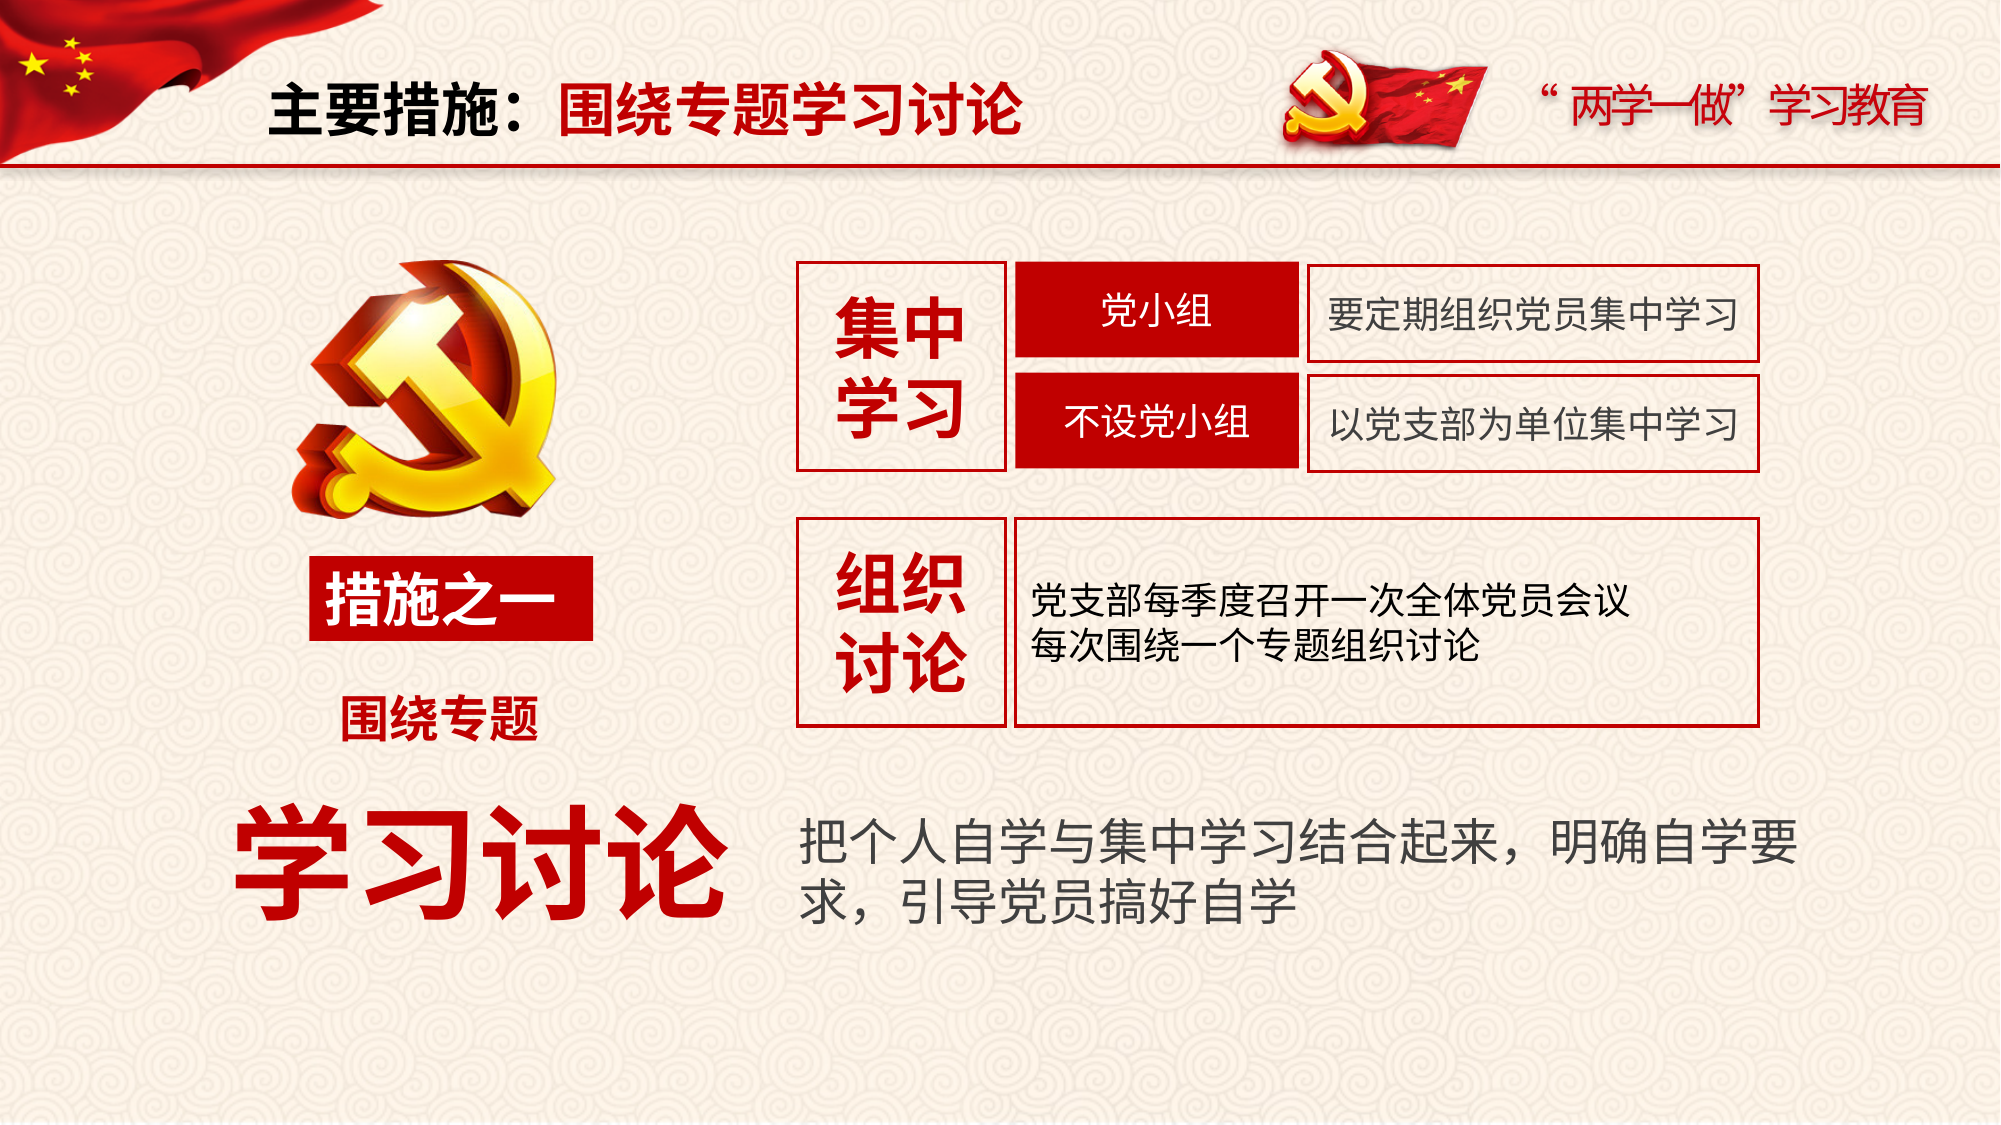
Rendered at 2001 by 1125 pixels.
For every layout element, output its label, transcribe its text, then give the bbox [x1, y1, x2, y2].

text_box 措施之一 [309, 556, 594, 641]
text_box 党小组 [1014, 261, 1300, 358]
text_box 组织讨论 [797, 517, 1006, 727]
text_box 要定期组织党员集中学习 [1308, 265, 1759, 362]
text_box 学习讨论 [215, 778, 745, 943]
text_box 围绕专题 [324, 679, 555, 755]
picture [0, 0, 2001, 1125]
text_box 集中 学习 [797, 262, 1006, 471]
text_box 把个人自学与集中学习结合起来，明确自学要 求，引导党员搞好自学 [784, 802, 1814, 938]
list 主要措施：围绕专题学习讨论 [251, 73, 1087, 144]
text_box 不设党小组 [1014, 372, 1300, 470]
text_box 党支部每季度召开一次全体党员会议 每次围绕一个专题组织讨论 [1015, 517, 1759, 727]
text_box 以党支部为单位集中学习 [1308, 375, 1759, 473]
